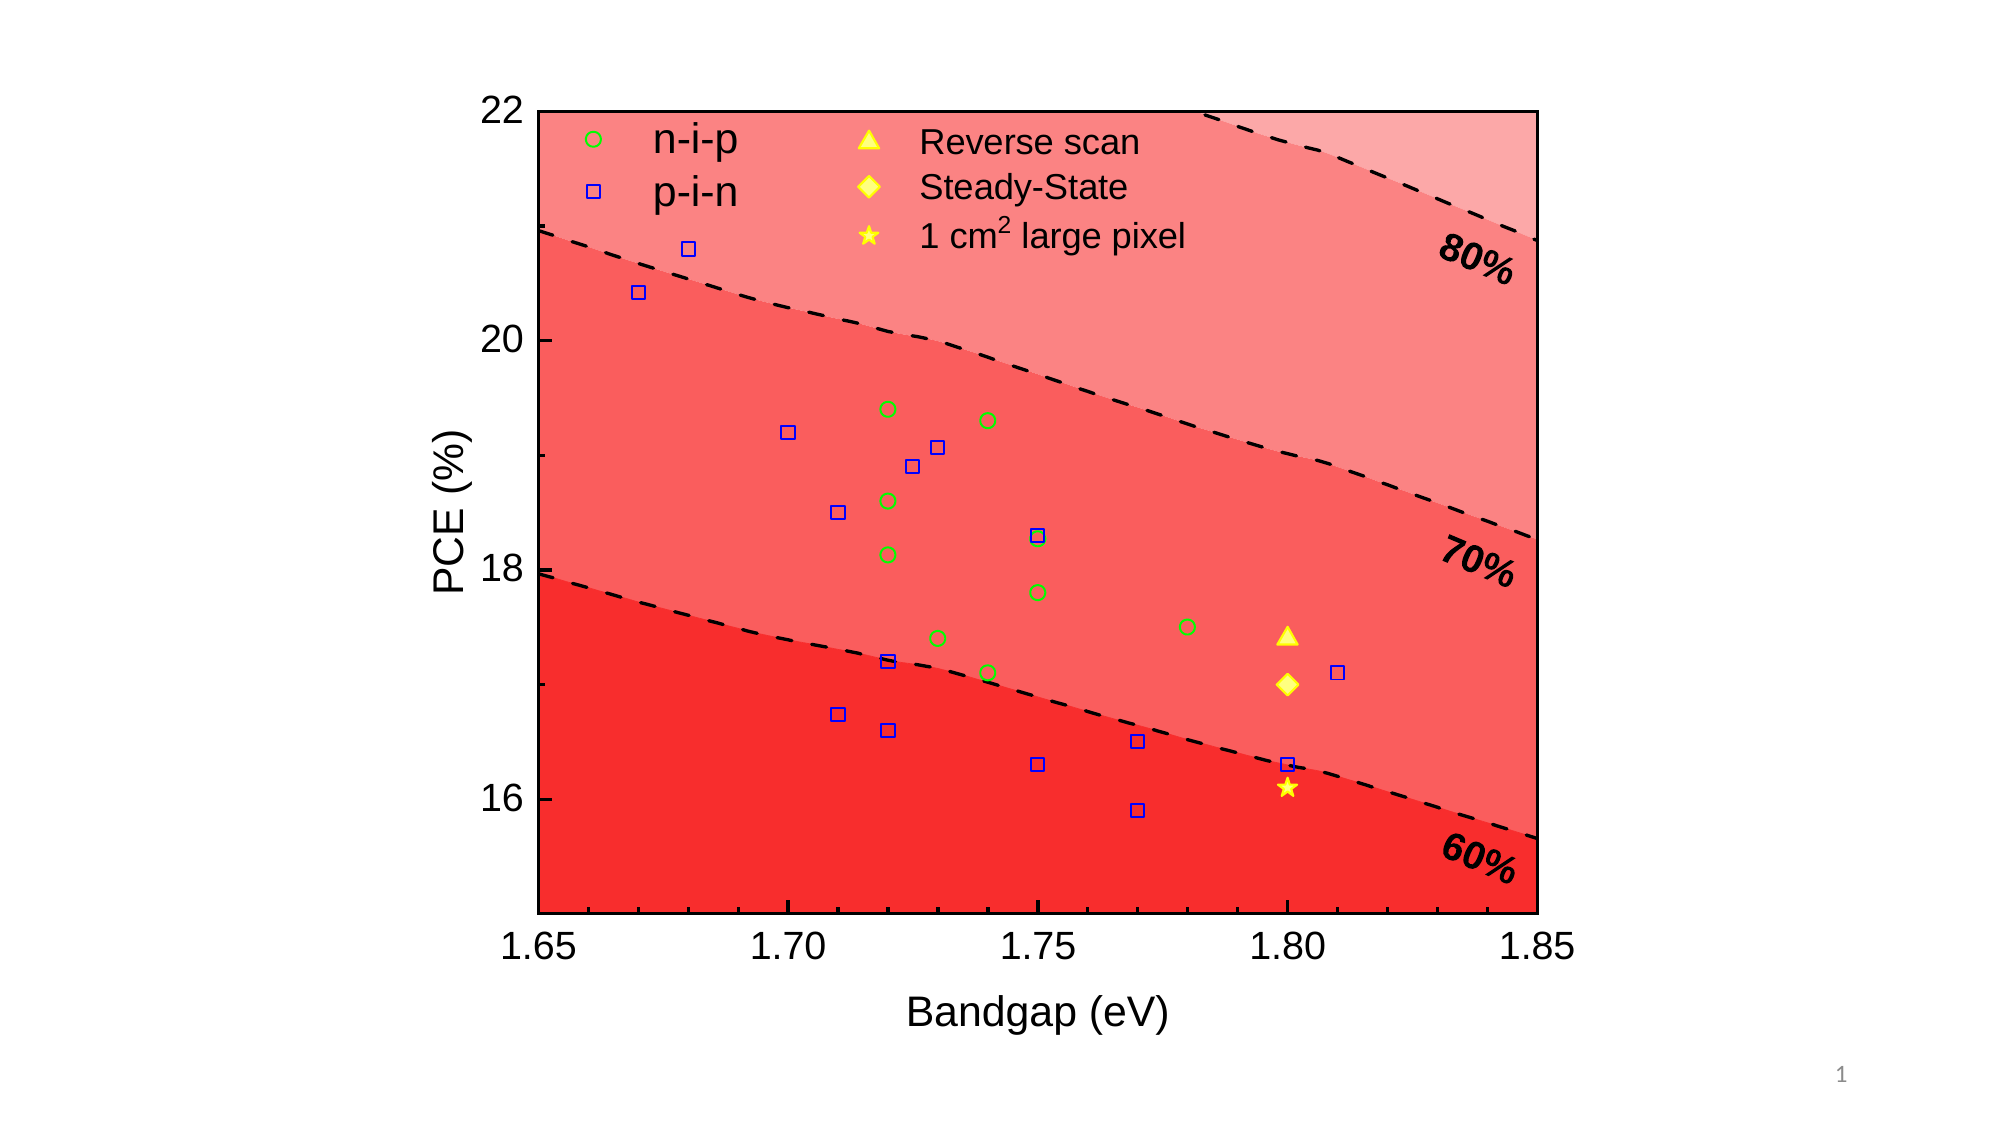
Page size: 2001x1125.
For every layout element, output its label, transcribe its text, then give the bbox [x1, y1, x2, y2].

slide_number 1 [1412, 1042, 1863, 1103]
picture [366, 78, 1634, 1047]
